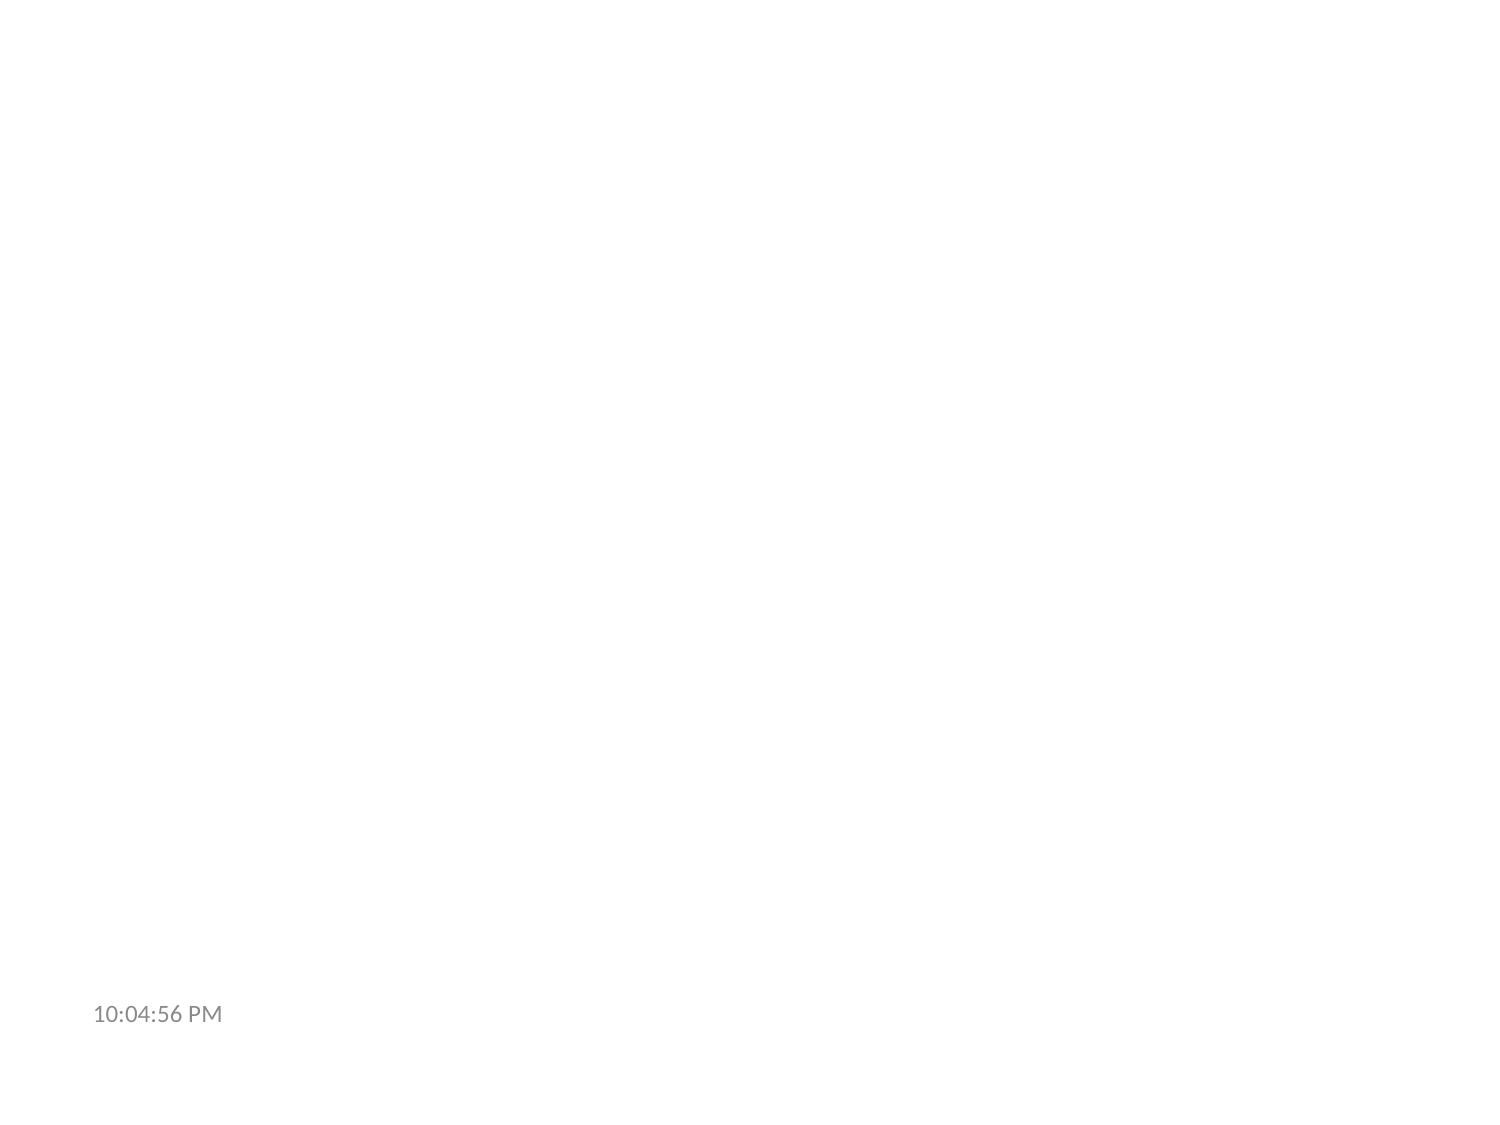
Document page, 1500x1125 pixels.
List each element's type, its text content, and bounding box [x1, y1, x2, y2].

text_box 3:35:09 PM [77, 982, 428, 1043]
